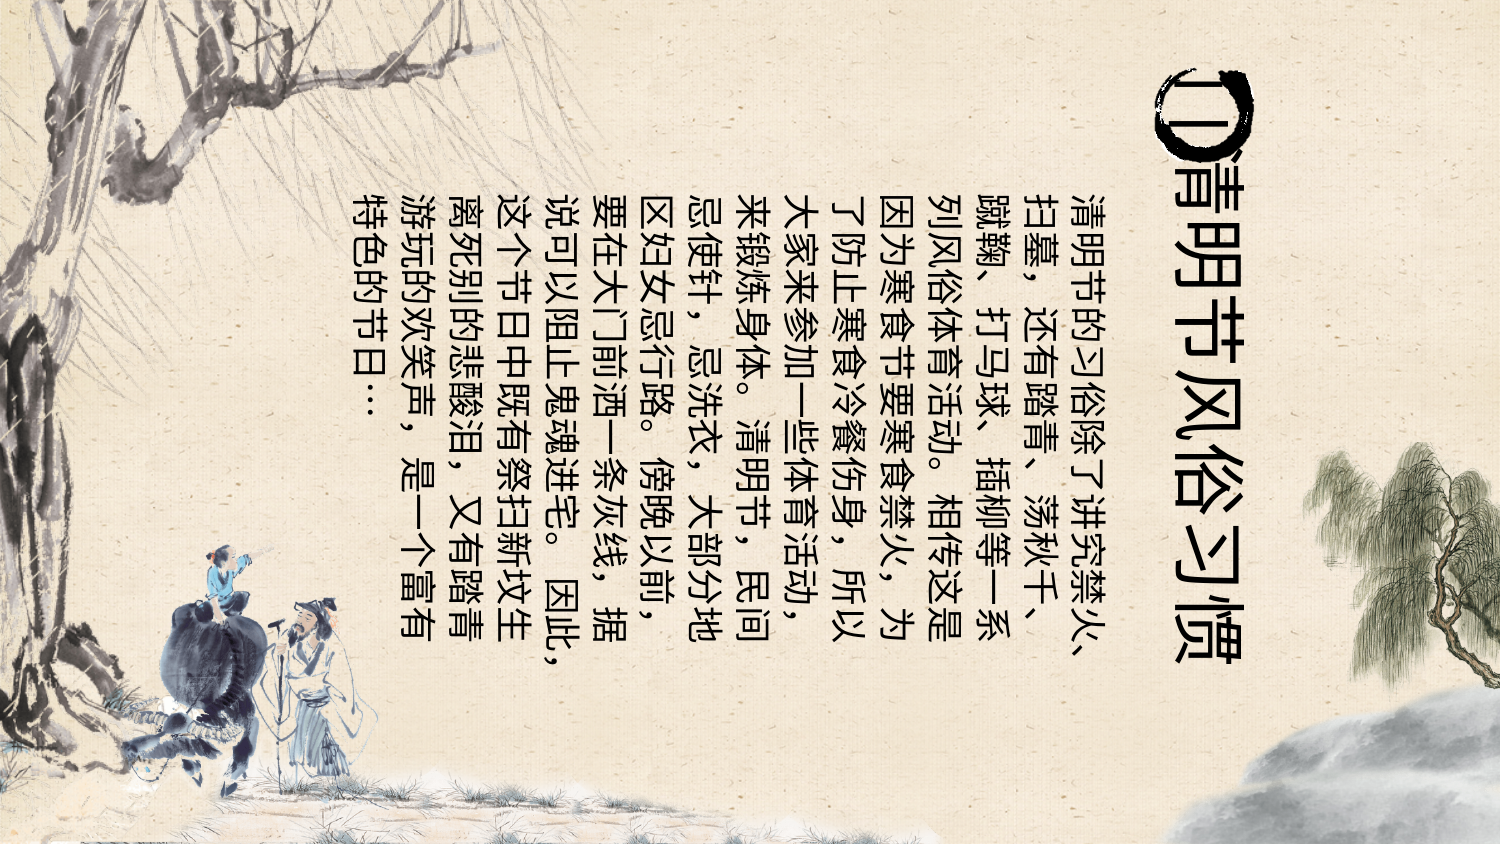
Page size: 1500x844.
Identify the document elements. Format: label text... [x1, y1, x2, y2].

text_box 清明节风俗习惯 [1142, 182, 1264, 441]
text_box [1142, 51, 1266, 176]
picture [0, 0, 1500, 844]
text_box 清明节的习俗除了讲究禁火、扫墓，还有踏青、荡秋千、蹴鞠、打马球、插柳等一系列风俗体育活动。相传这是因为寒食节要寒食禁火，为了防止寒食冷餐伤身，所以大家来参加一些体育活动，来锻炼身体。清明节，民间忌使针，忌洗衣，大部分地区妇女忌行路。傍晚以前，要在大门前洒一条灰线，据说可以阻止鬼魂进宅。 因此，这个节日中既有祭扫新坟生离死别的悲酸泪，又有踏青游玩的欢笑声，是一个富有特色的节日… [656, 178, 1123, 670]
